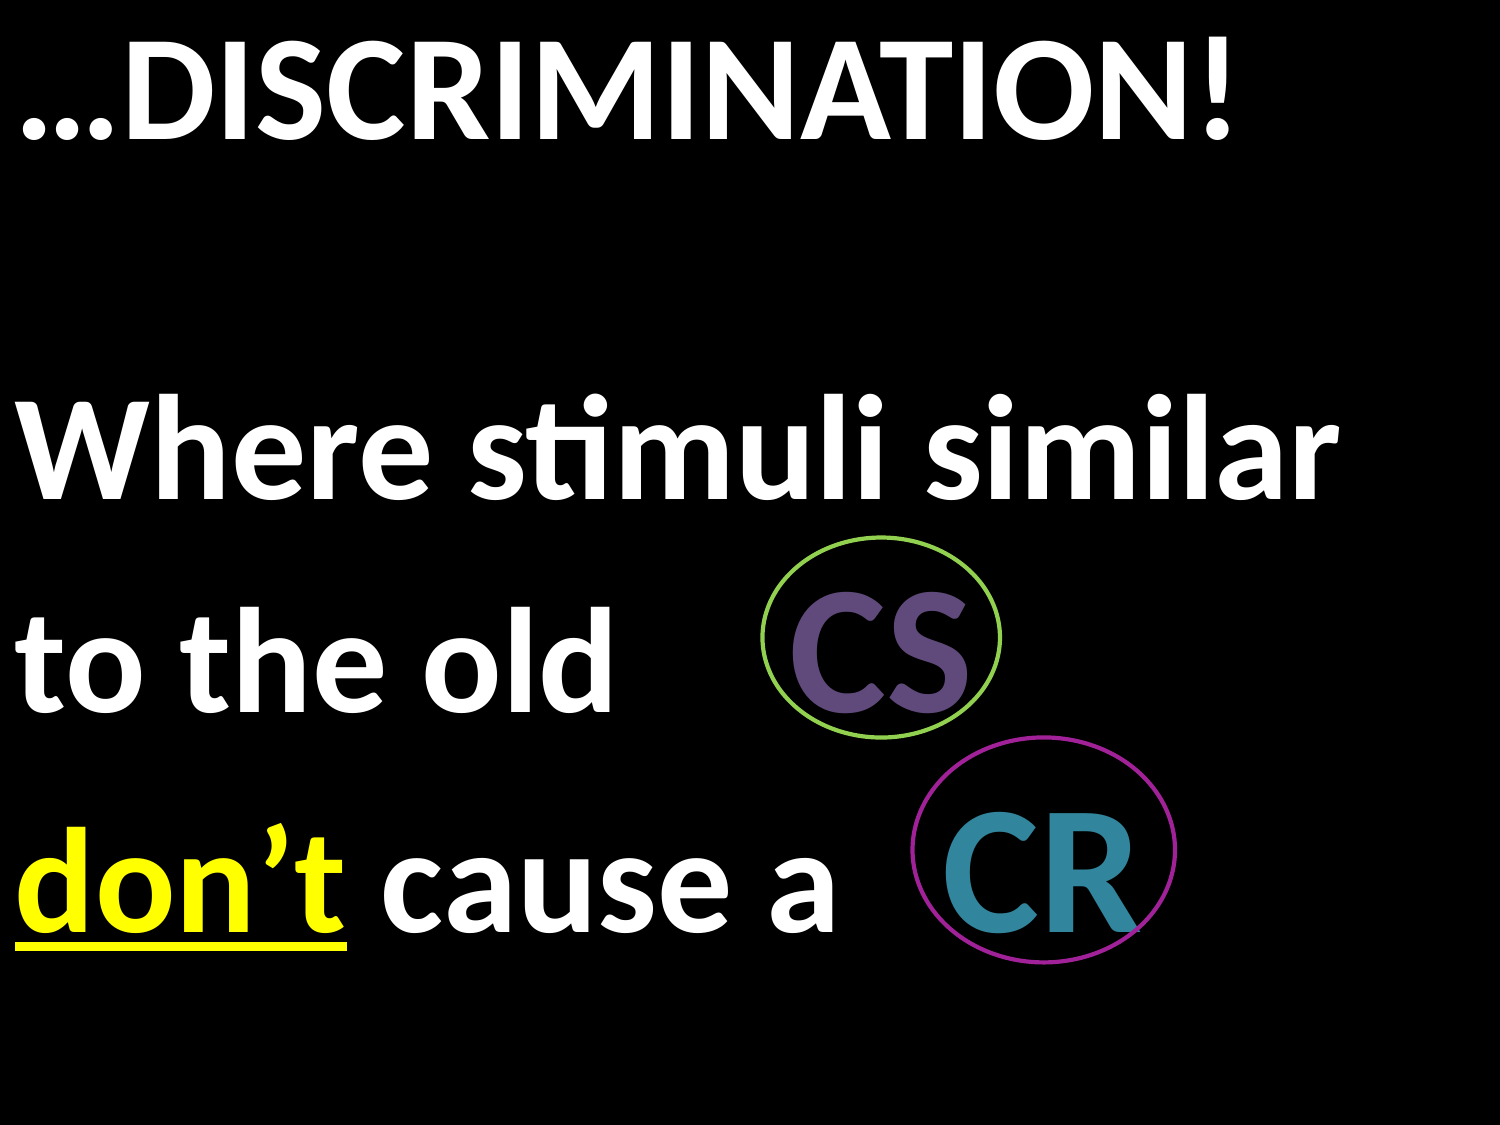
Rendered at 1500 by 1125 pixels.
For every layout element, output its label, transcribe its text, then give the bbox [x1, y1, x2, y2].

text_box [760, 535, 1003, 740]
text_box [910, 735, 1178, 965]
text_box …DISCRIMINATION! Where stimuli similar to the old CS don’t cause a CR [0, 0, 1500, 1125]
